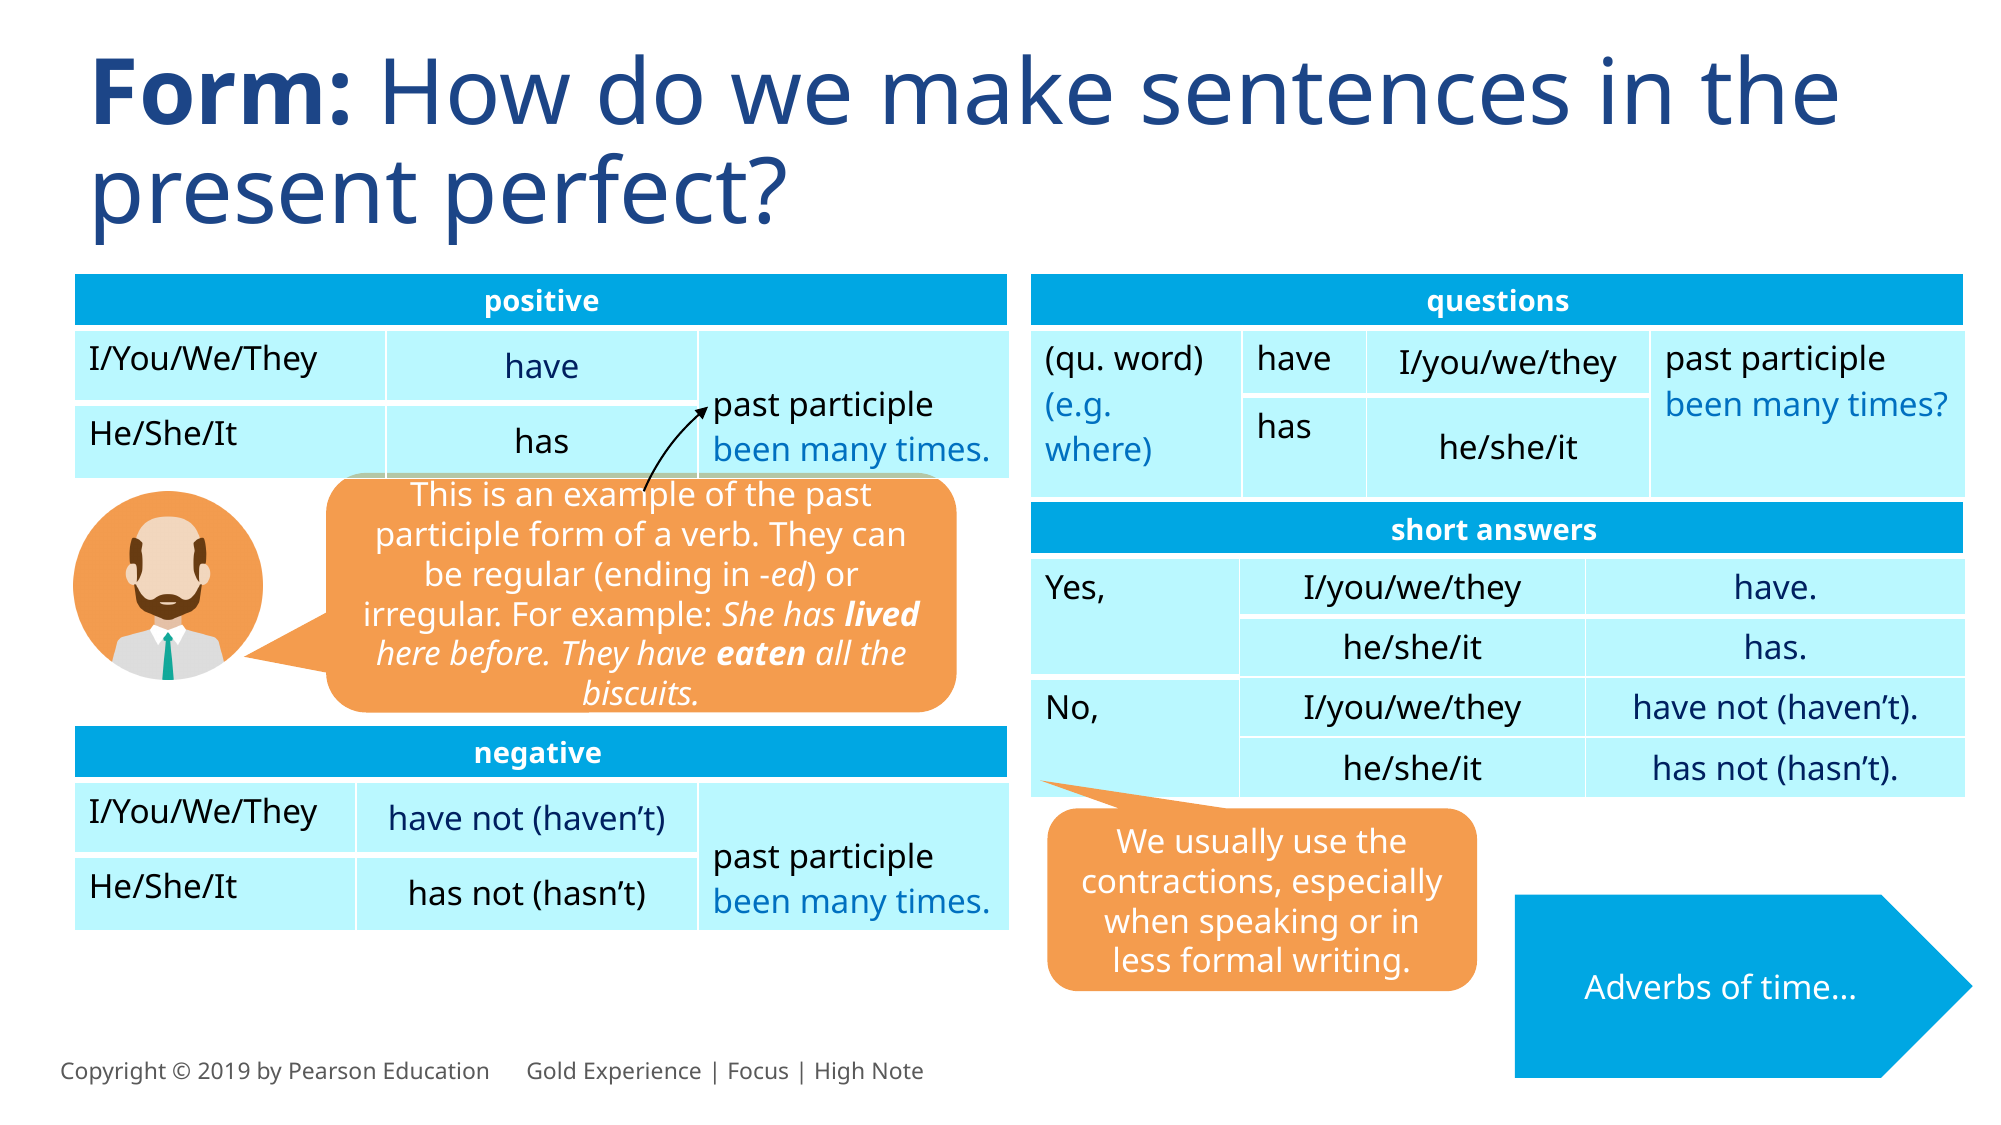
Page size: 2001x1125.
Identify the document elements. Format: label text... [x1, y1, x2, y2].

picture [73, 491, 263, 680]
table_cell have [1243, 331, 1366, 393]
table_cell I/you/we/they [1240, 559, 1585, 614]
table_cell have not (haven’t). [1586, 678, 1965, 736]
table_cell past participle been many times? [1651, 331, 1965, 497]
text_box Adverbs of time… [1512, 892, 1975, 1080]
table_cell has not (hasn’t). [1586, 738, 1965, 797]
table_cell No, [1031, 680, 1239, 797]
table_cell Yes, [1031, 559, 1239, 674]
title Form: How do we make sentences in the present perfect? [73, 37, 1879, 253]
table_cell I/you/we/they [1240, 678, 1585, 736]
table_cell past participle been many times. [699, 331, 1009, 478]
table_header short answers [1031, 502, 1963, 553]
table_cell he/she/it [1240, 619, 1585, 676]
text_box We usually use the contractions, especially when speaking or in less formal writing. [1038, 778, 1480, 994]
table_cell I/You/We/They [75, 331, 385, 400]
table_cell have not (haven’t) [357, 783, 697, 852]
table_cell (qu. word) (e.g. where) [1031, 331, 1241, 497]
table_cell have. [1586, 559, 1965, 614]
table_header negative [75, 726, 1007, 777]
table_cell I/you/we/they [1367, 331, 1649, 393]
table_cell I/You/We/They [75, 783, 355, 852]
table_cell He/She/It [75, 858, 355, 930]
table_header positive [75, 274, 1007, 325]
text_box [643, 406, 801, 509]
table_cell has not (hasn’t) [357, 858, 697, 930]
table_header questions [1031, 274, 1963, 325]
footer Copyright © 2019 by Pearson Education Gold Experience | Focus | High Note [45, 1040, 1084, 1101]
table_cell he/she/it [1367, 398, 1649, 497]
table_cell has [387, 406, 697, 478]
text_box This is an example of the past participle form of a verb. They can be regular (ending in -ed) or irregular. For example: She has lived here before. They have eaten all the biscuits. [268, 479, 959, 715]
table_cell have [387, 331, 697, 400]
table_cell has [1243, 398, 1366, 497]
table_cell he/she/it [1240, 738, 1585, 797]
table_cell He/She/It [75, 406, 385, 478]
table_cell past participle been many times. [699, 783, 1009, 930]
table_cell has. [1586, 619, 1965, 676]
